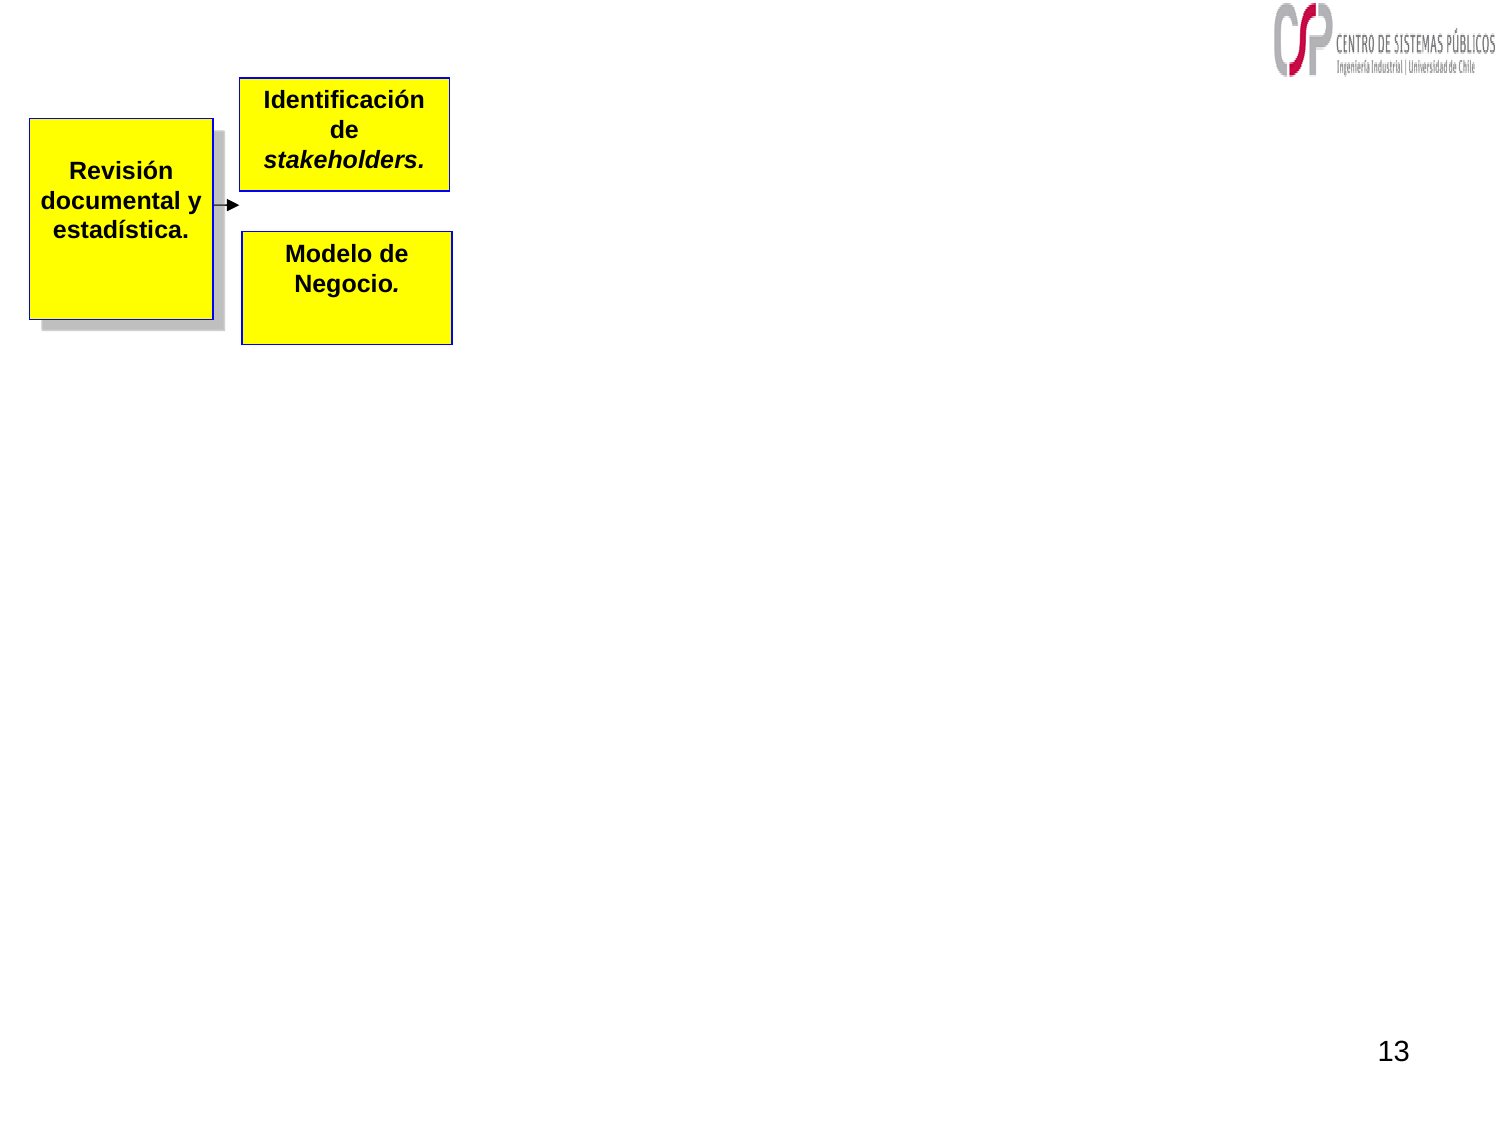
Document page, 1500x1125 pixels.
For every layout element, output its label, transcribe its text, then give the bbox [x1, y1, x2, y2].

text_box [226, 198, 240, 212]
text_box Modelo de Negocio. [242, 231, 453, 345]
text_box Revisión documental y estadística. [29, 118, 214, 320]
picture [1269, 0, 1500, 82]
text_box Identificación de stakeholders. [239, 78, 450, 192]
slide_number 13 [1074, 1024, 1426, 1103]
